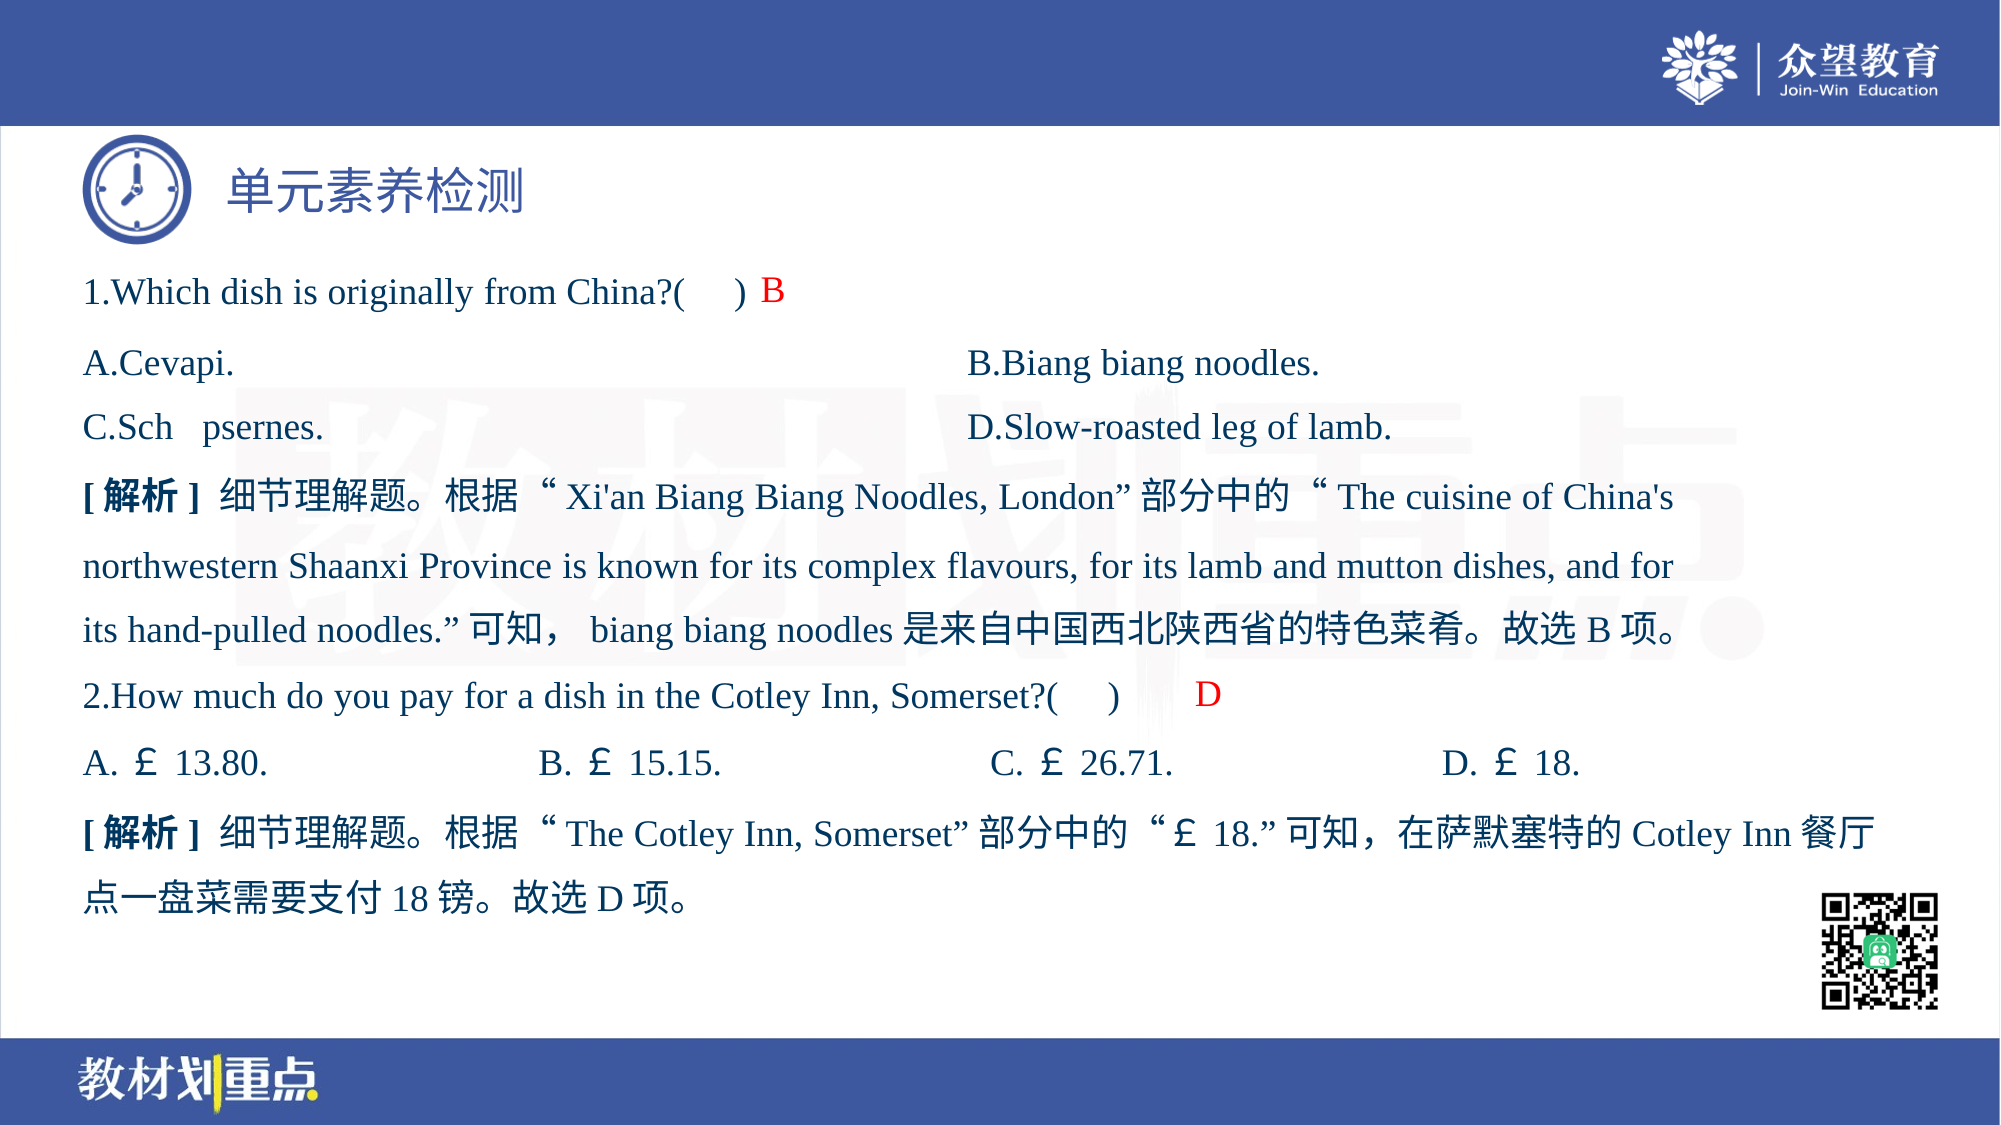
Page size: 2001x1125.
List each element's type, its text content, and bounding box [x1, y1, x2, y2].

text_box D [1181, 649, 1236, 708]
text_box 2.How much do you pay for a dish in the Cotley Inn, Somerset?( ) [82, 651, 1817, 710]
text_box A.Cevapi. B.Biang biang noodles. C.Schpsernes. D.Slow-roasted leg of lamb. [82, 313, 1817, 441]
text_box A.￡13.80. B.￡15.15. C.￡26.71. D.￡18. [82, 718, 1817, 776]
picture [0, 0, 2000, 1125]
text_box [解析] 细节理解题。根据“Xi'an Biang Biang Noodles, London”部分中的“The cuisine of China's northwestern Shaanxi Province is known for its complex flavours, for its lamb and mutton dishes, and for its hand-pulled noodles.”可知，biang biang noodles是来自中国西北陕西省的特色菜肴。故选B项。 [82, 448, 1817, 644]
text_box 1.Which dish is originally from China?( ) [82, 247, 1817, 306]
text_box B [746, 245, 800, 304]
text_box [解析] 细节理解题。根据“The Cotley Inn, Somerset”部分中的“￡18.”可知，在萨默塞特的Cotley Inn餐厅 点一盘菜需要支付18镑。故选D项。 [82, 785, 1817, 913]
